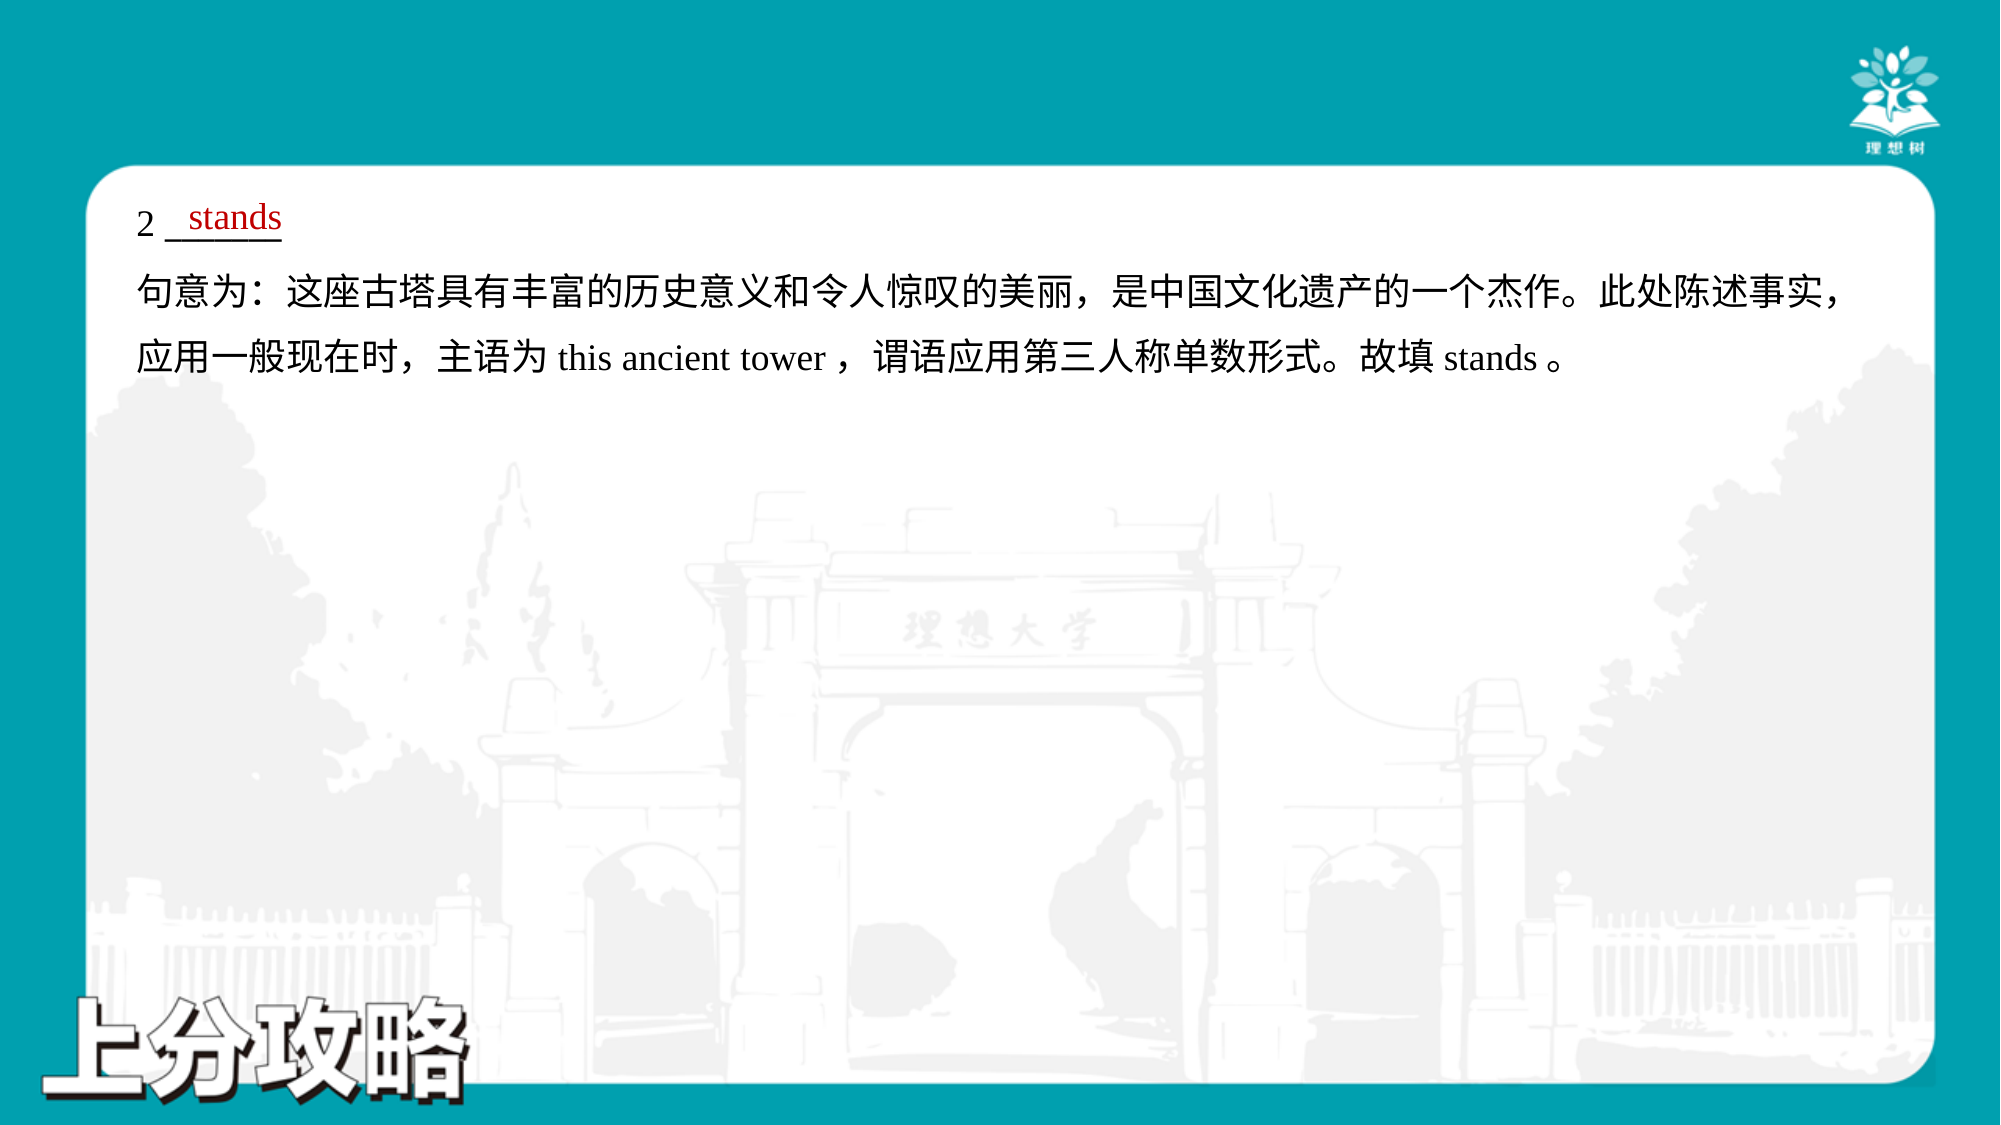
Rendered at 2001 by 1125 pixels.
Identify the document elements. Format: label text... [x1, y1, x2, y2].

picture [0, 0, 2000, 1125]
text_box stands [174, 170, 296, 230]
text_box 2 _______ [136, 176, 1865, 237]
text_box 句意为：这座古塔具有丰富的历史意义和令人惊叹的美丽，是中国文化遗产的一个杰作。此处陈述事实， 应用一般现在时，主语为this ancient tower，谓语应用第三人称单数形式。故填stands。 [136, 244, 1865, 371]
